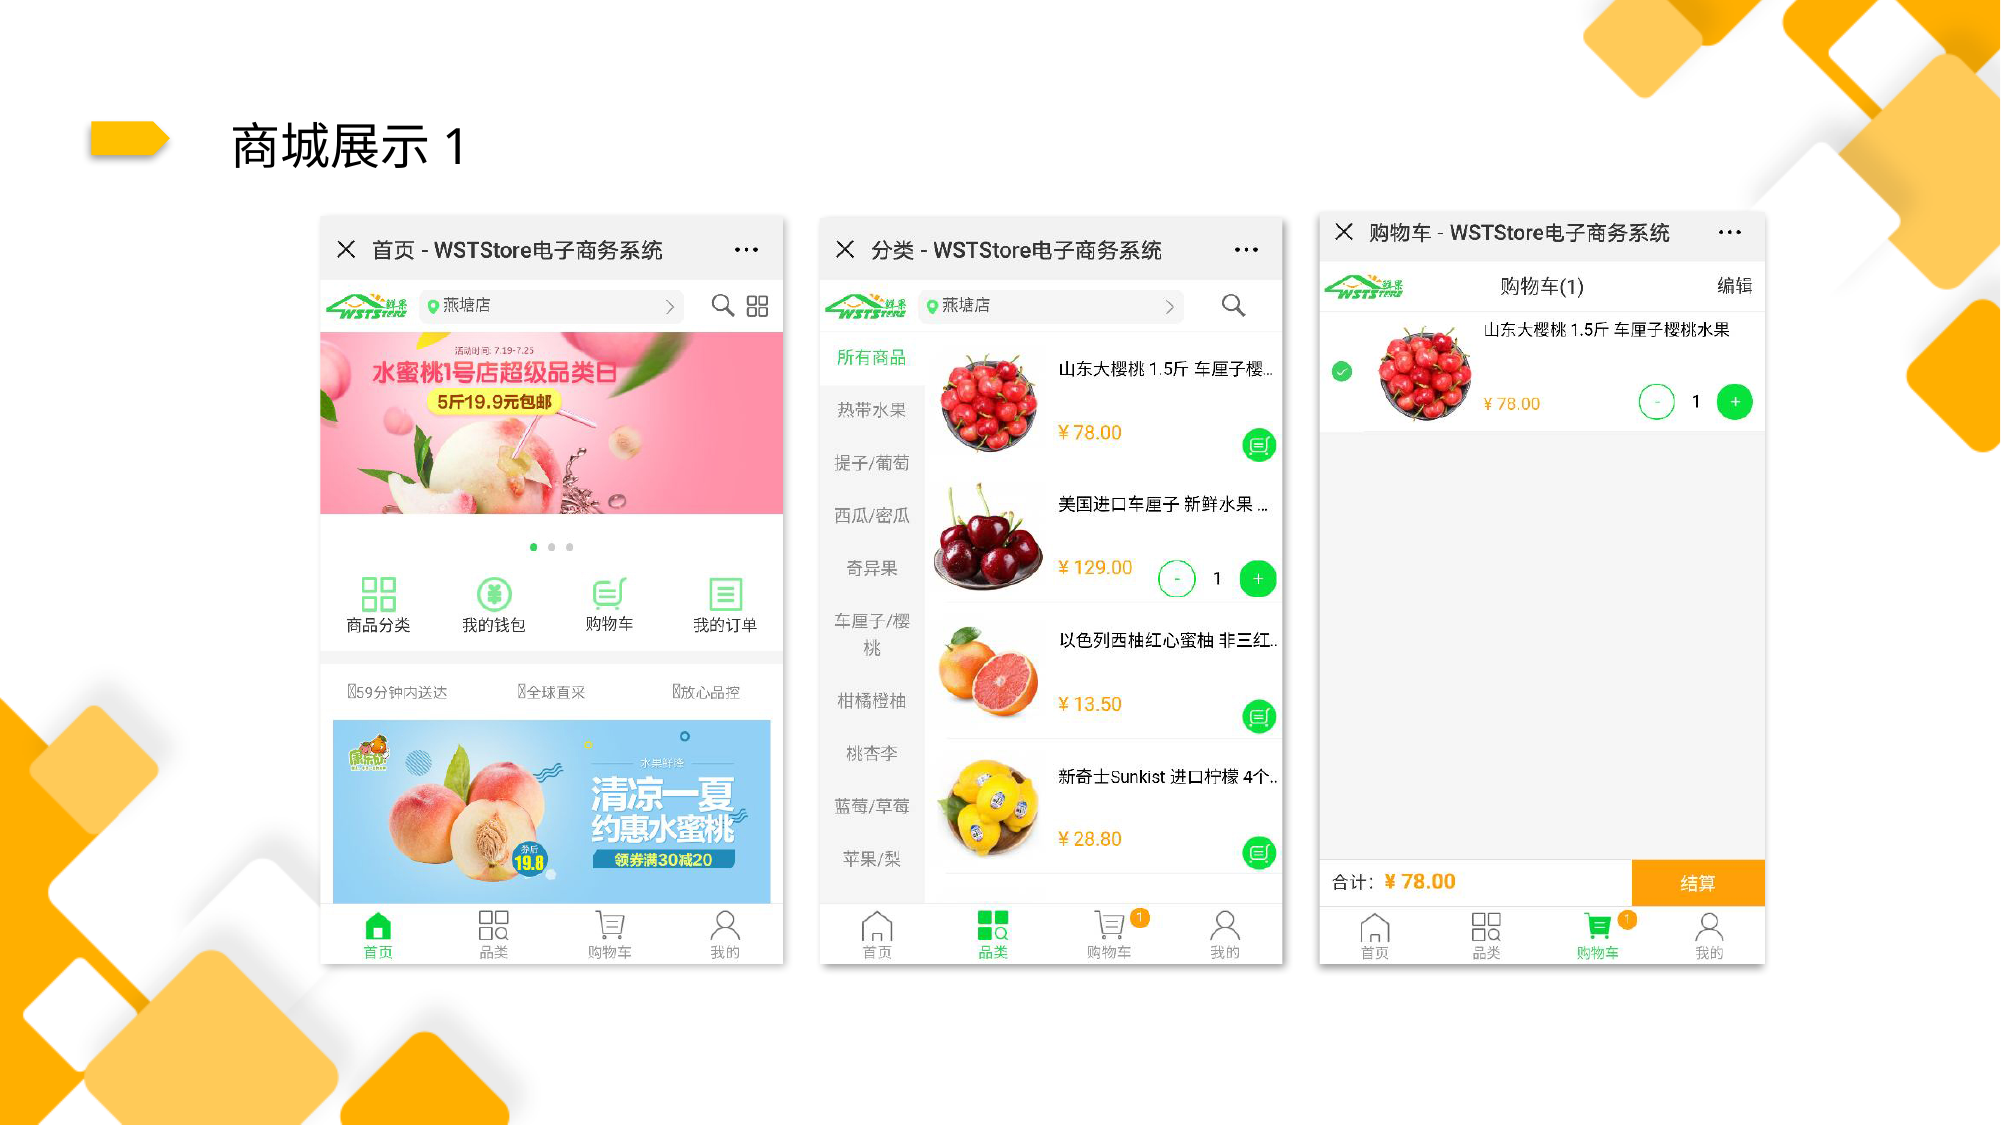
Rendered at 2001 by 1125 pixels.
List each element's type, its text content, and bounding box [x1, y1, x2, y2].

text_box [90, 120, 172, 157]
text_box 商城展示1 [215, 106, 1505, 182]
picture [0, 0, 2001, 1125]
